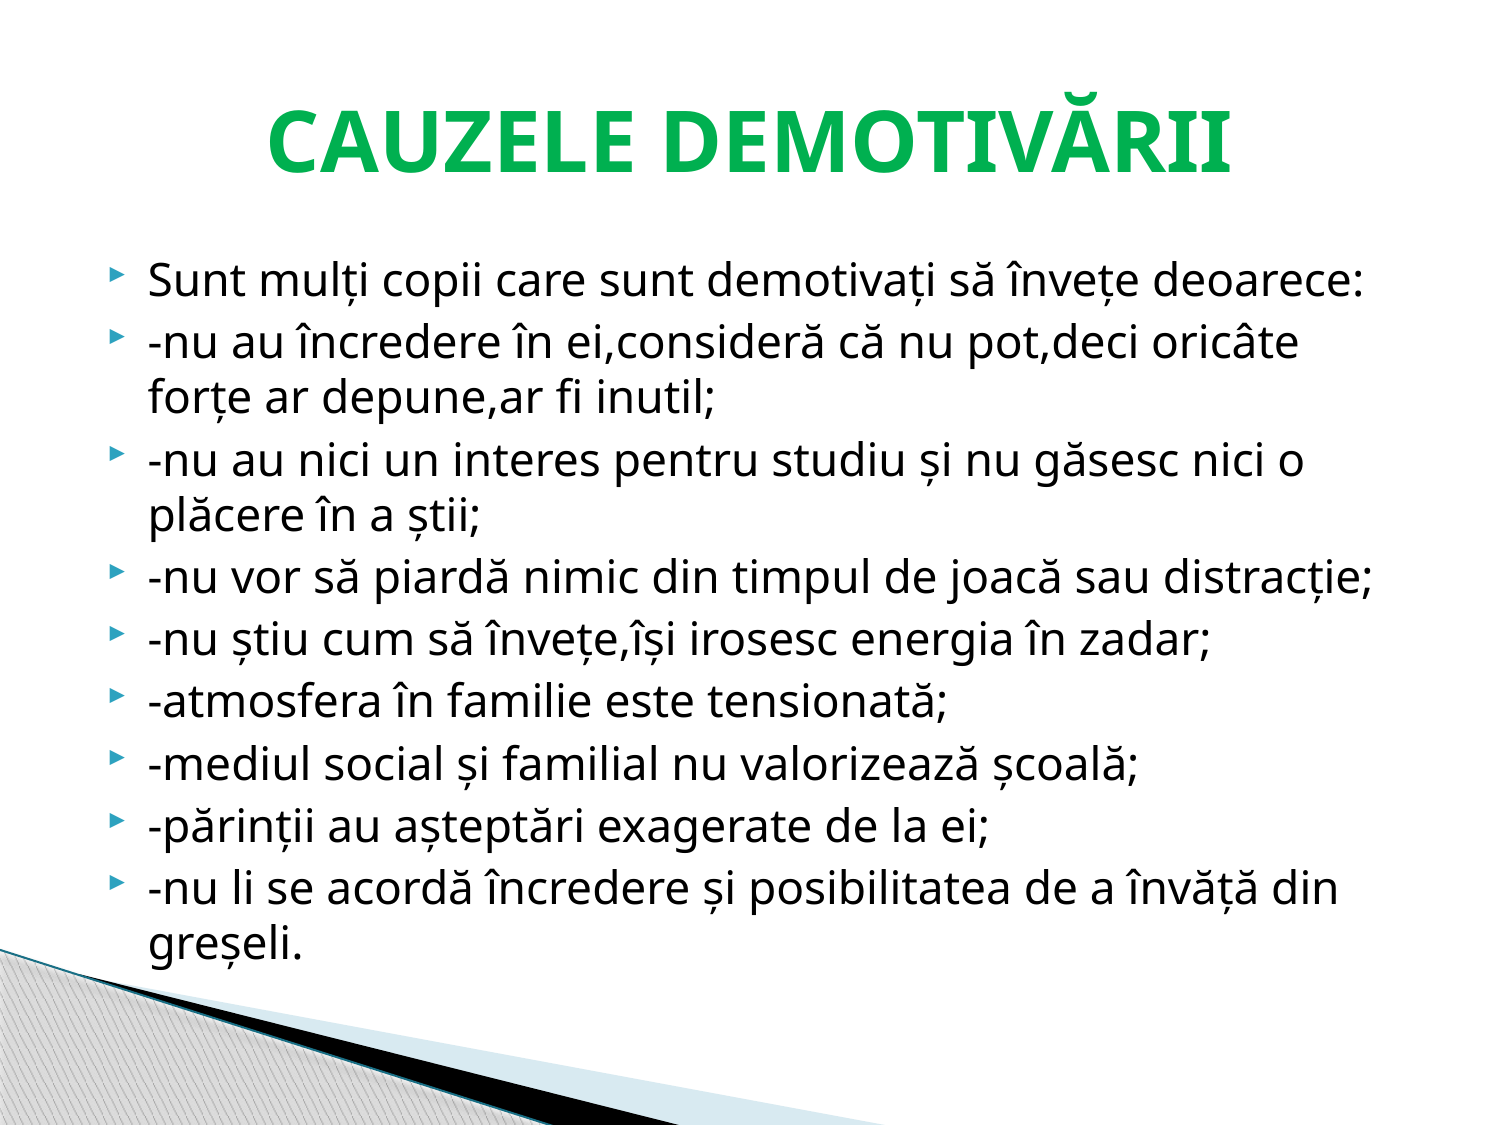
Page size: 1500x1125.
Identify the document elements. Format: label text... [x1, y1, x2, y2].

list Sunt mulţi copii care sunt demotivaţi să înveţe deoarece: -nu au încredere în ei,consideră că nu pot,deci oricâte forțe ar depune,ar fi inutil; -nu au nici un interes pentru studiu şi nu găsesc nici o plăcere în a ştii; -nu vor să piardă nimic din timpul de joacă sau distracţie; -nu ştiu cum să înveţe,îşi irosesc energia în zadar; -atmosfera în familie este tensionată; -mediul social şi familial nu valorizează şcoală; -părinţii au aşteptări exagerate de la ei; -nu li se acordă încredere şi posibilitatea de a învăţă din greşeli. [75, 243, 1425, 986]
title CAUZELE DEMOTIVĂRII [75, 45, 1425, 233]
